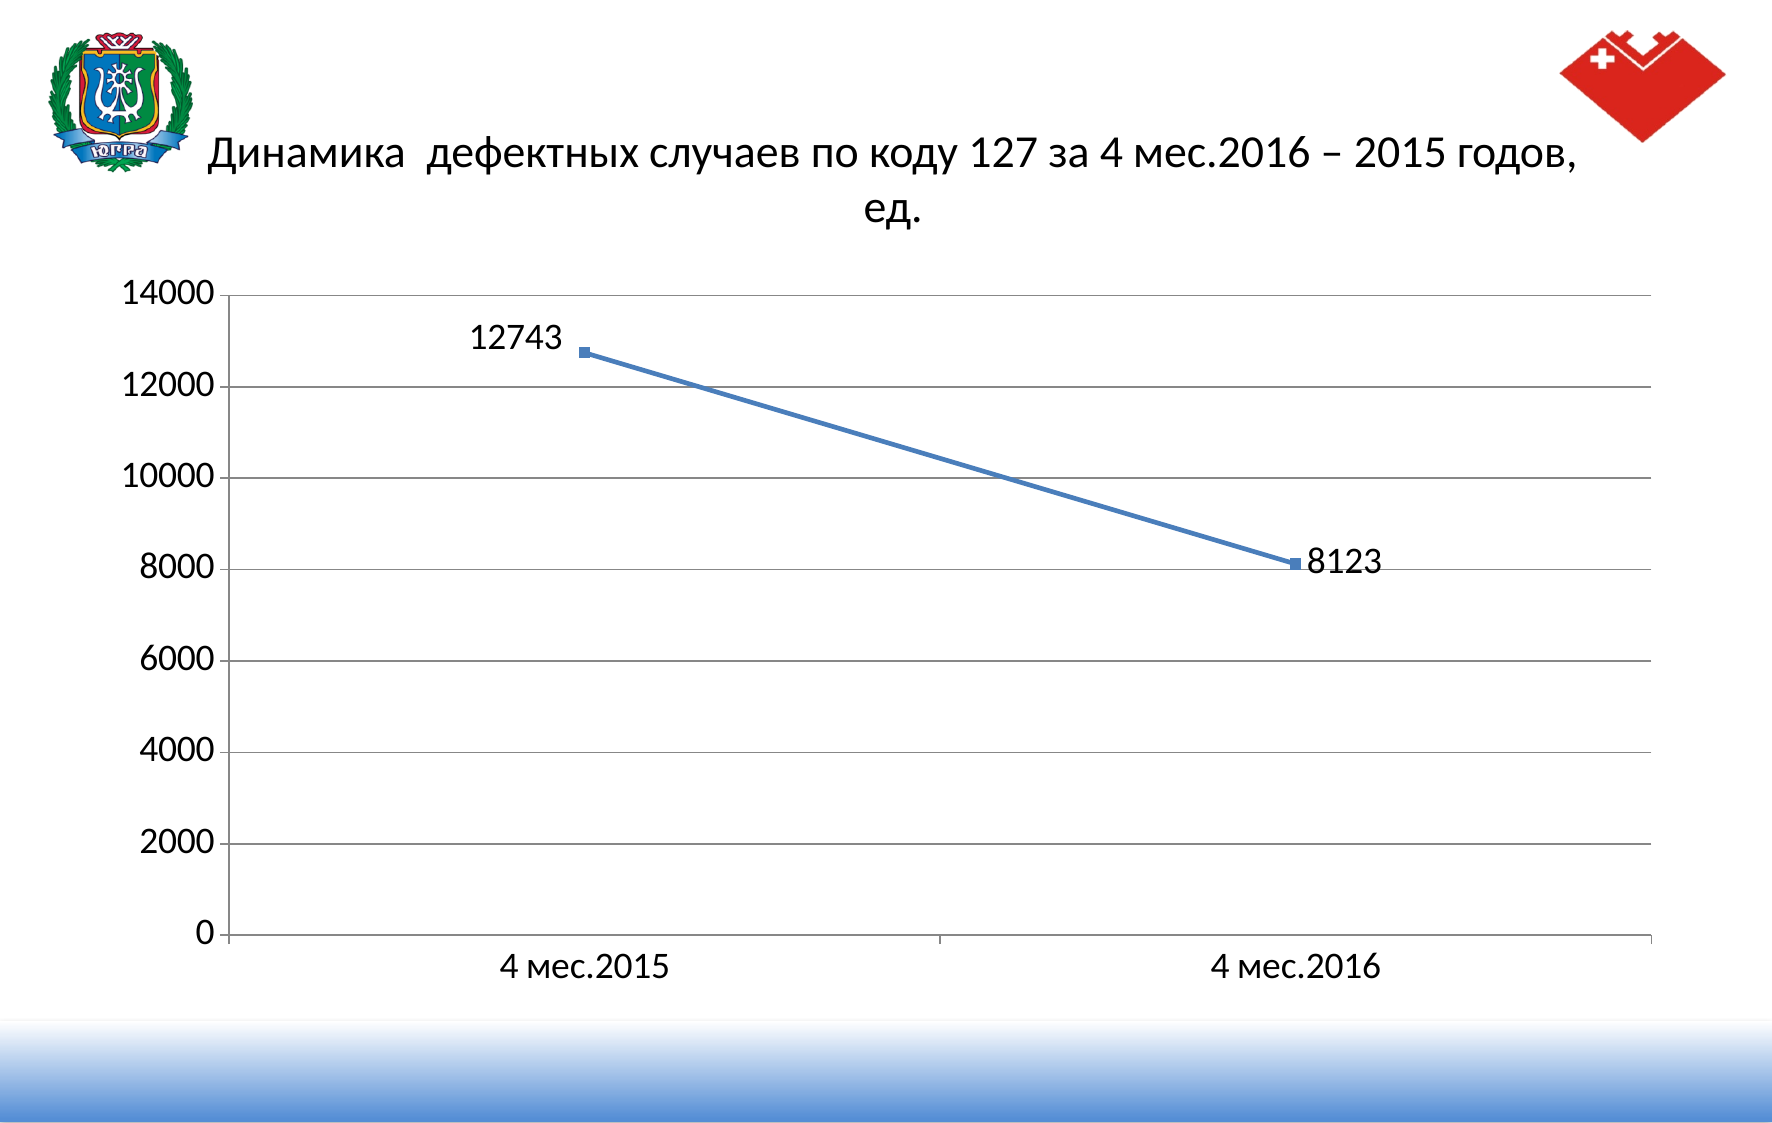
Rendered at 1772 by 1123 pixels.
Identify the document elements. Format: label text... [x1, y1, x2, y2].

chart [88, 261, 1684, 1003]
picture [48, 30, 193, 173]
picture [1555, 30, 1730, 145]
title Динамика дефектных случаев по коду 127 за 4 мес.2016 – 2015 годов, ед. [166, 115, 1620, 239]
